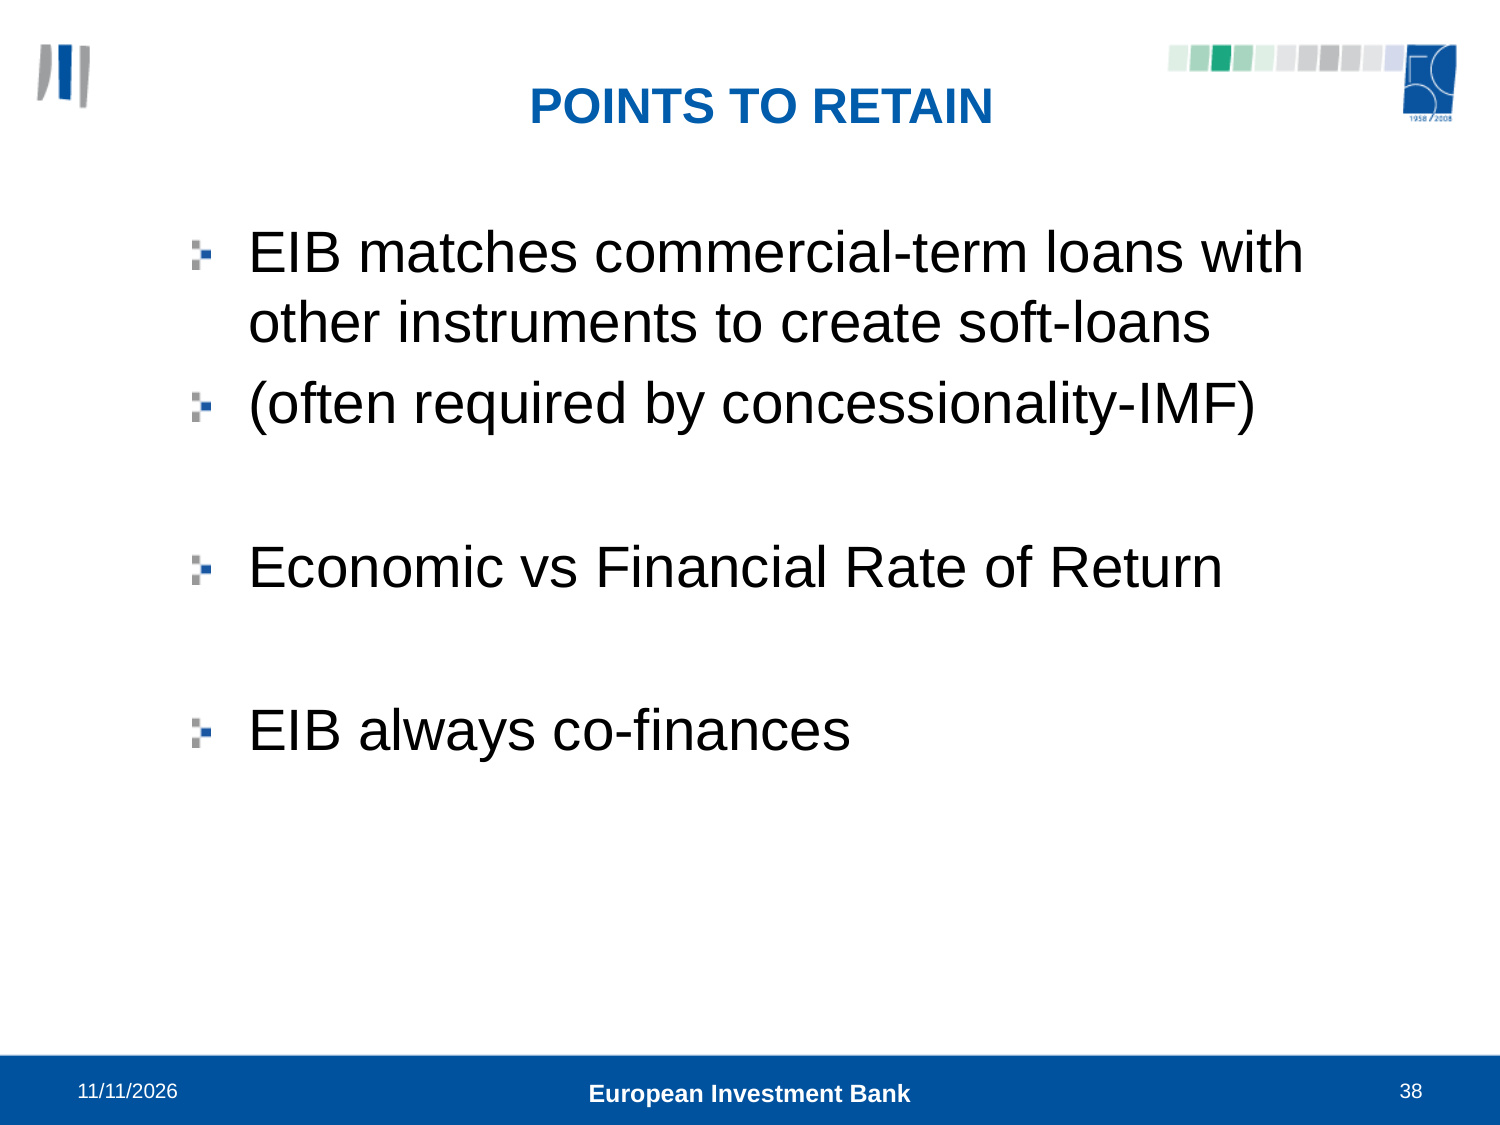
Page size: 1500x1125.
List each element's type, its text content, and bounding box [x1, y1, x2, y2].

picture [0, 0, 1500, 1125]
footer European Investment Bank [229, 1070, 1271, 1125]
list EIB matches commercial-term loans with other instruments to create soft-loans (often required by concessionality-IMF) Economic vs Financial Rate of Return EIB always co-finances [176, 206, 1382, 987]
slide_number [62, 1070, 226, 1125]
slide_number 38 [1274, 1070, 1438, 1125]
title POINTS TO RETAIN [170, 66, 1353, 185]
